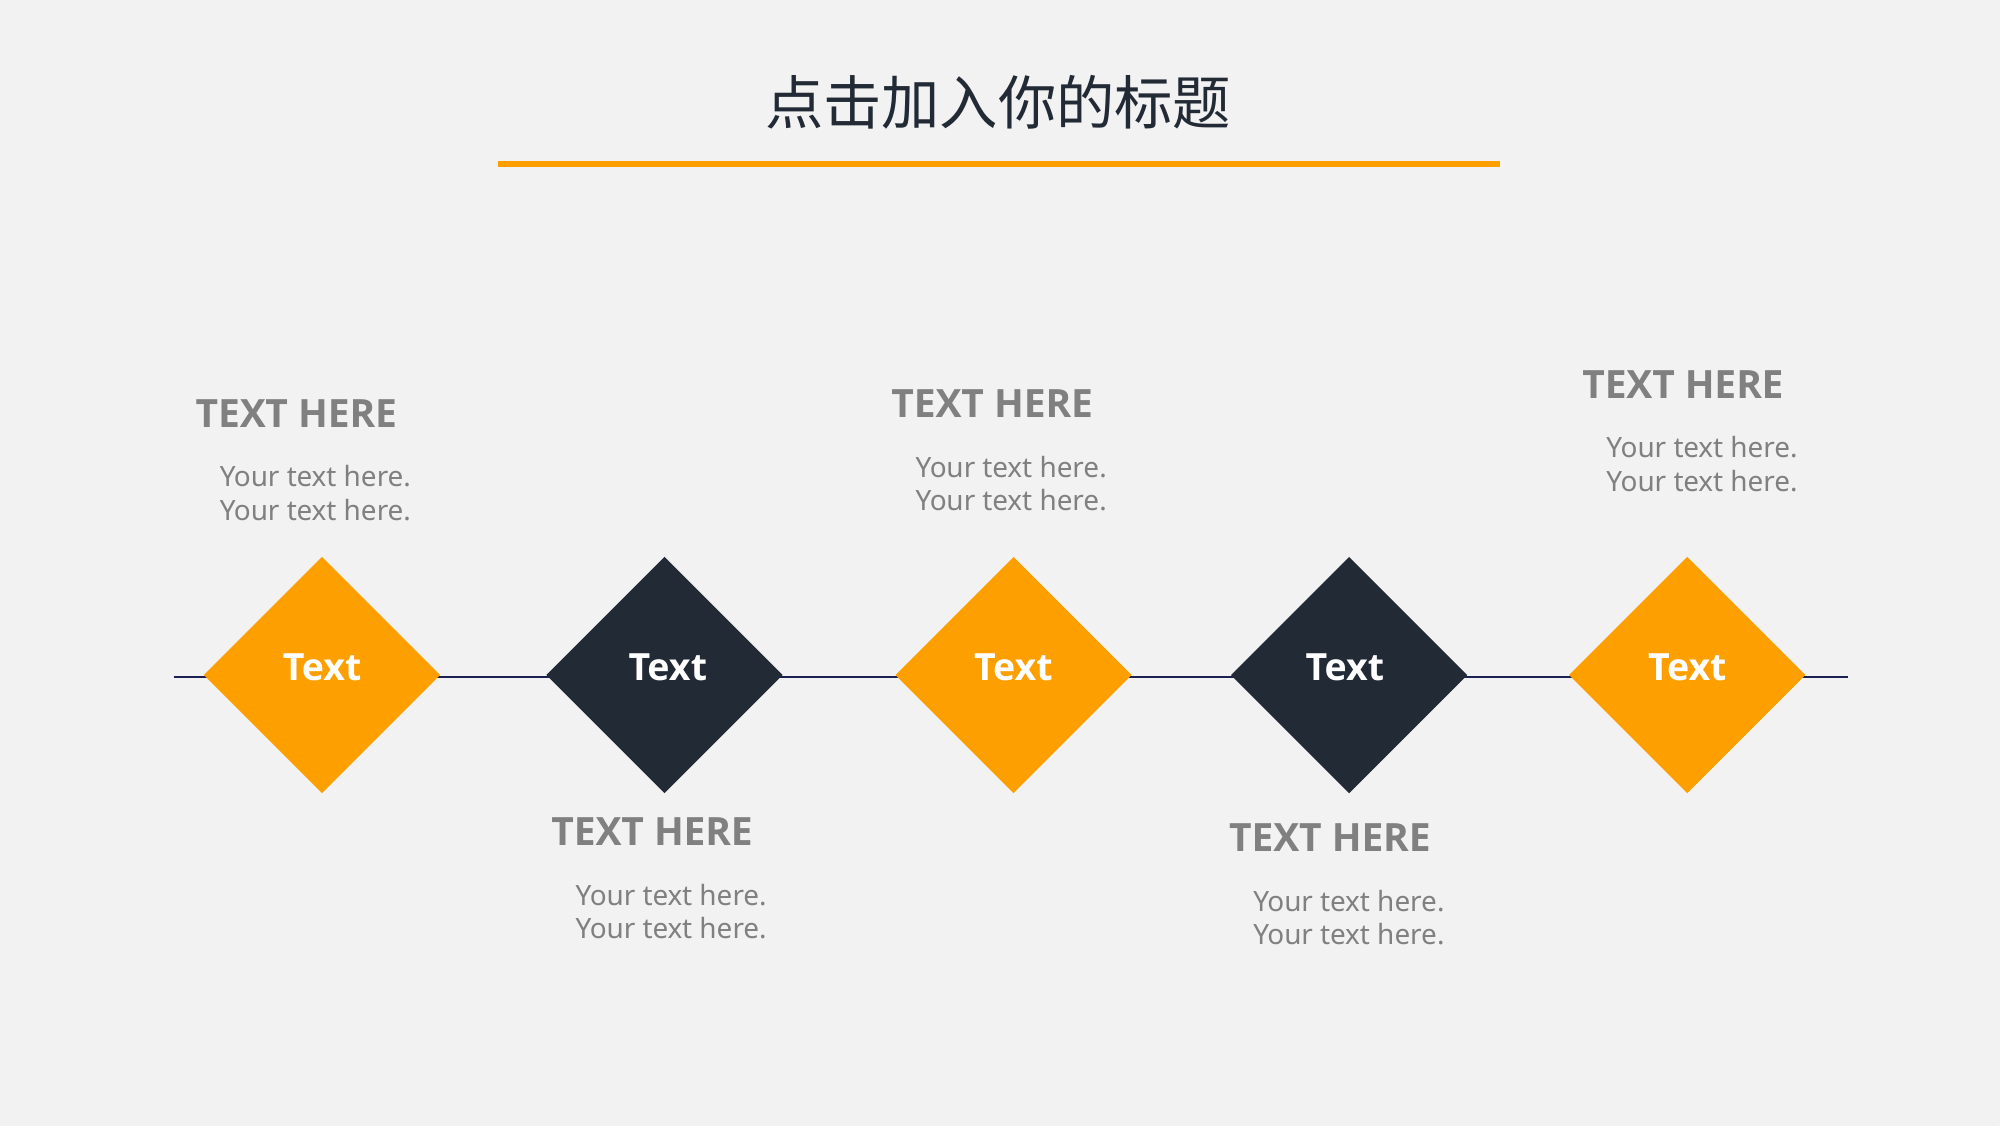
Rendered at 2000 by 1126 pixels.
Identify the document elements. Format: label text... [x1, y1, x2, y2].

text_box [497, 65, 1501, 165]
text_box Text [267, 635, 377, 676]
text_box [1214, 804, 1600, 959]
text_box [1241, 689, 1457, 796]
text_box [1567, 554, 1808, 676]
text_box [1580, 689, 1795, 796]
text_box Text [1633, 635, 1742, 676]
text_box [544, 554, 785, 676]
text_box Text [613, 635, 722, 676]
text_box Text [613, 689, 722, 696]
text_box [201, 554, 443, 676]
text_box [180, 380, 567, 535]
text_box Text [1290, 635, 1399, 676]
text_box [536, 798, 923, 953]
text_box Text [1290, 689, 1399, 696]
text_box [557, 689, 772, 796]
text_box Text [267, 689, 377, 696]
text_box [1228, 554, 1470, 676]
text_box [1567, 351, 1954, 506]
text_box Text [959, 635, 1068, 676]
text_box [876, 371, 1263, 525]
text_box Text [959, 689, 1068, 696]
text_box [893, 554, 1134, 676]
text_box Text [1633, 689, 1742, 696]
text_box [906, 689, 1121, 796]
text_box [214, 689, 430, 796]
